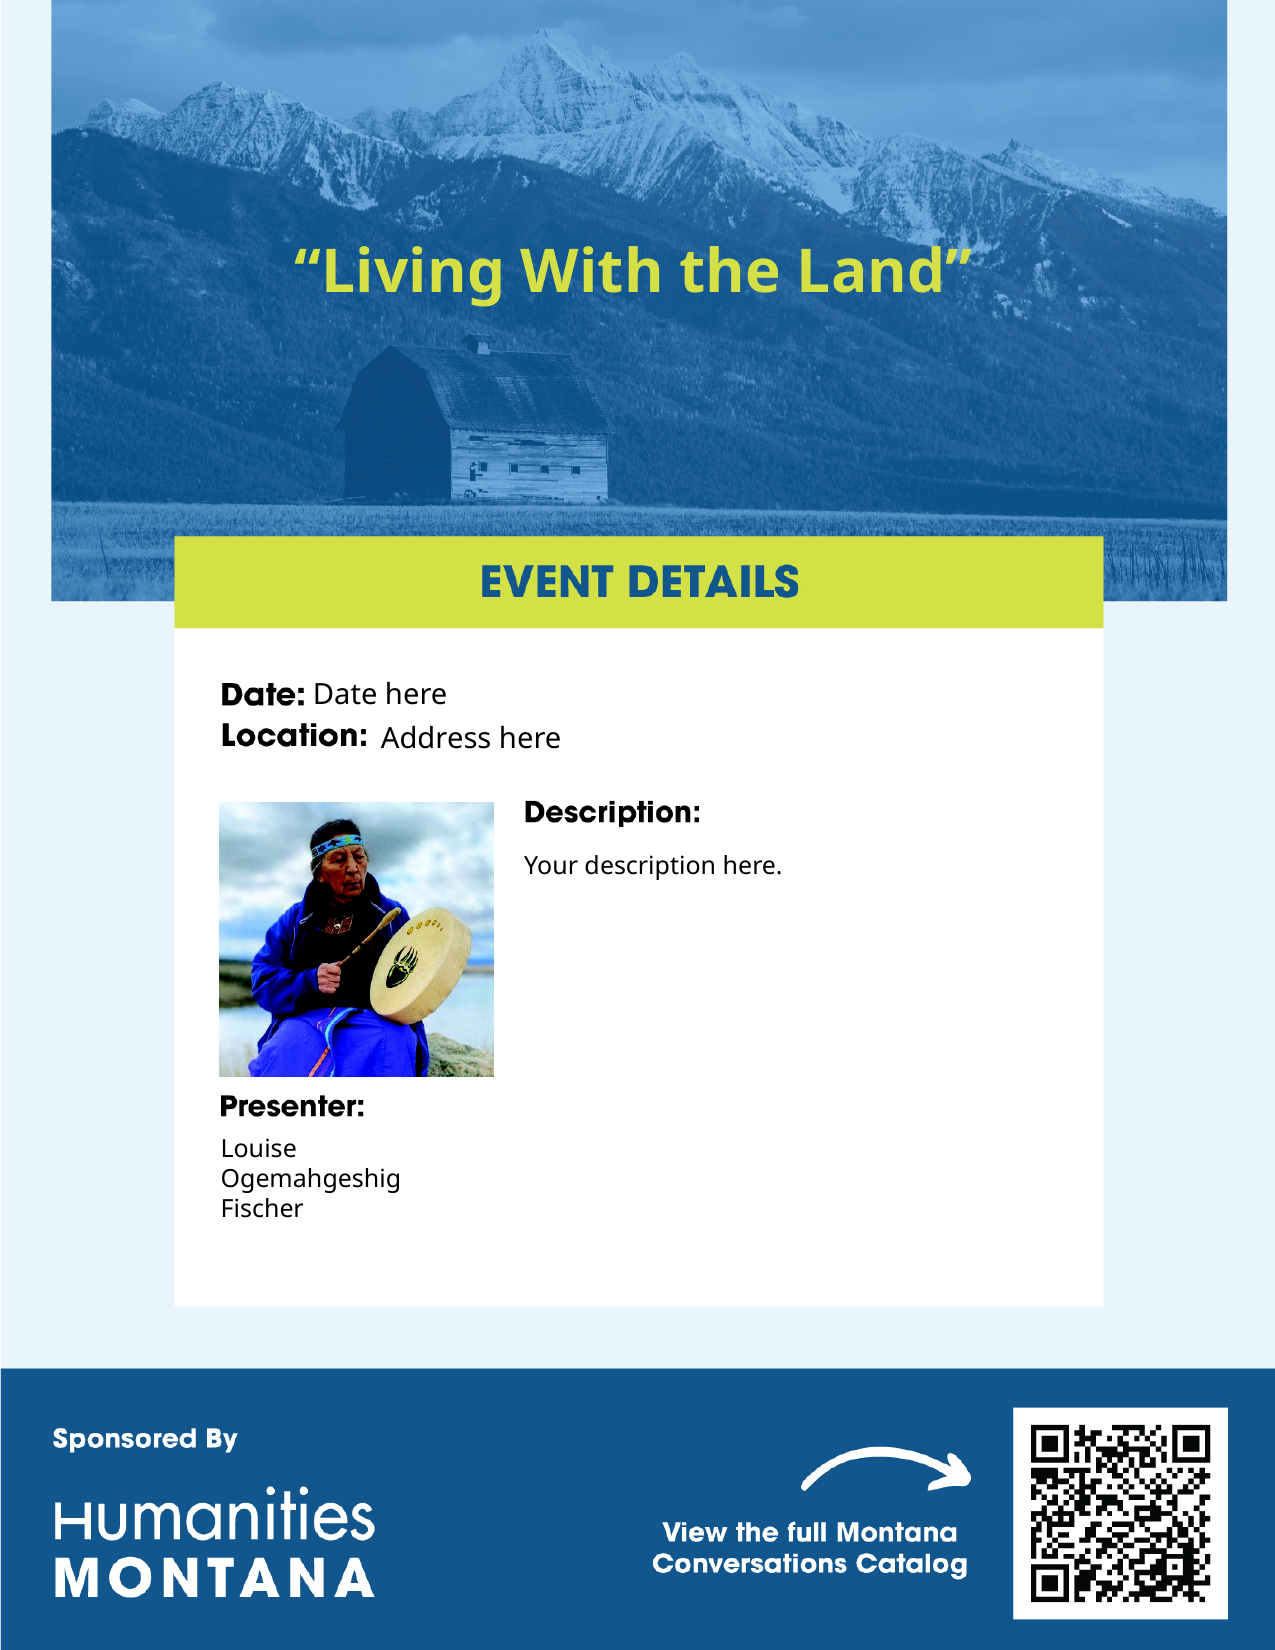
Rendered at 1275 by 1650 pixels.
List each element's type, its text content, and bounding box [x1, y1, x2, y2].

text_box Louise Ogemahgeshig Fischer [205, 1117, 480, 1238]
text_box [159, 166, 1099, 233]
text_box [169, 132, 1099, 166]
picture [0, 0, 1275, 1650]
text_box Date here [297, 660, 932, 726]
text_box Address here [365, 704, 1233, 770]
text_box “Living With the Land” [169, 216, 1099, 320]
text_box Your description here. [509, 834, 1033, 895]
